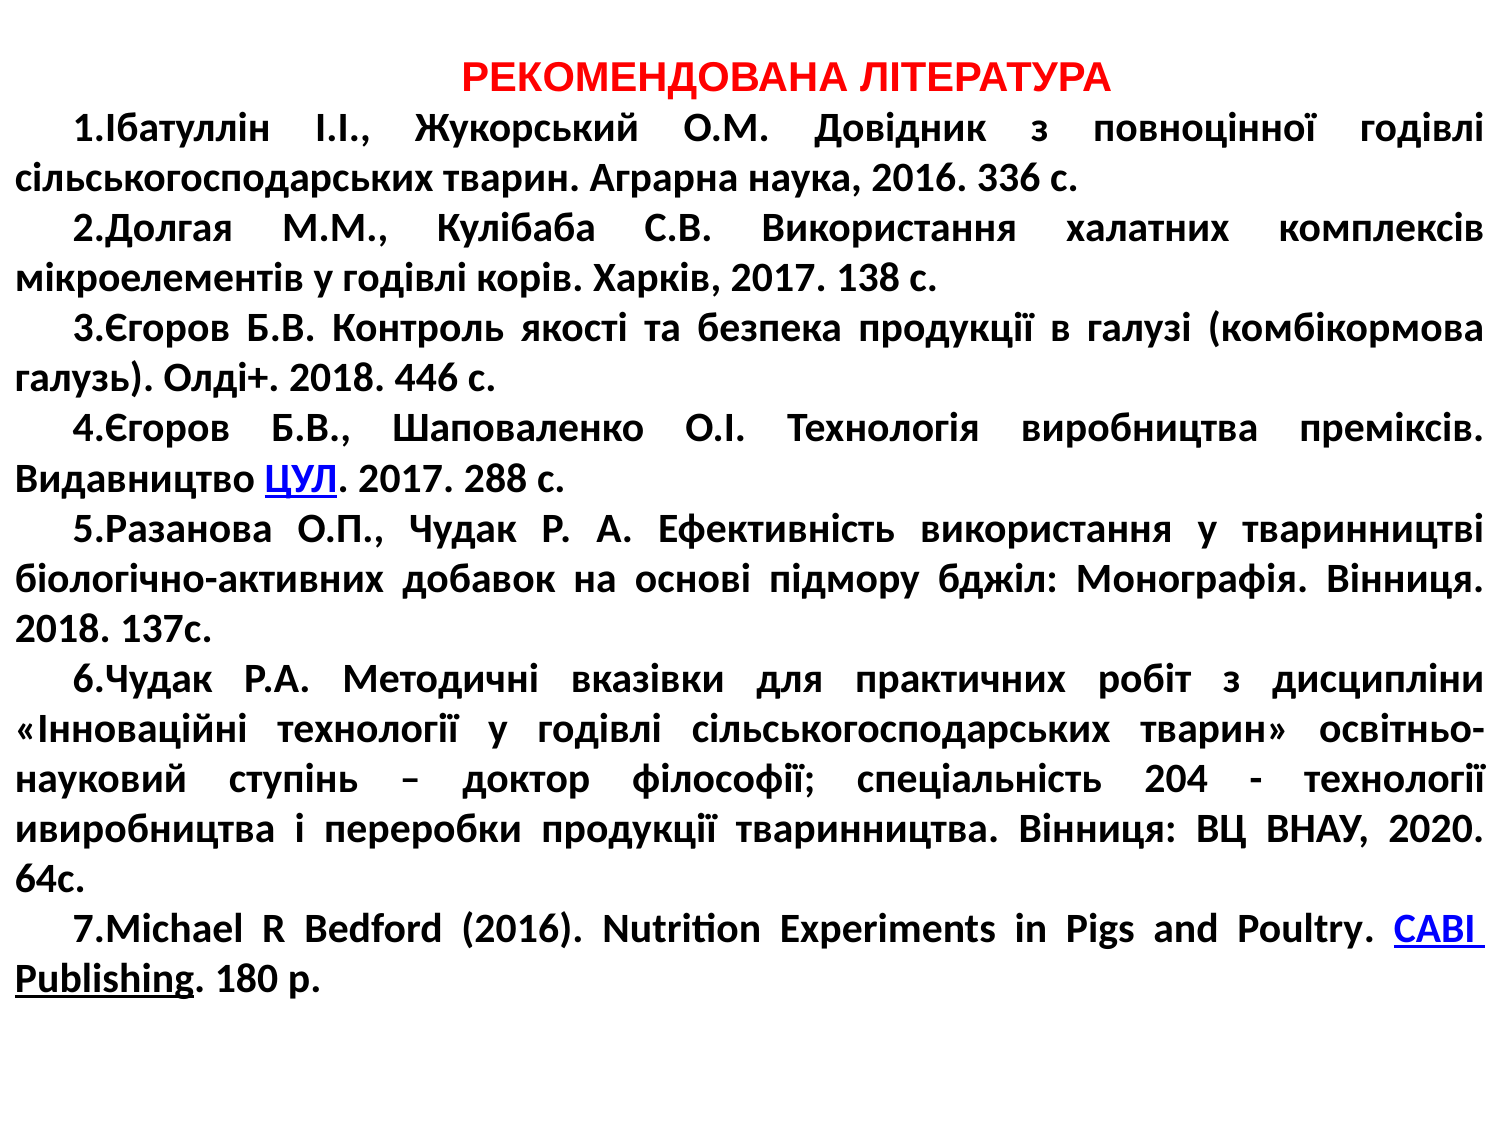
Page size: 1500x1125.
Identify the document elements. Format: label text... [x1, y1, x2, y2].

text_box РЕКОМЕНДОВАНА ЛІТЕРАТУРА Ібатуллін І.І., Жукорський О.М. Довідник з повноцінної годівлі сільськогосподарських тварин. Аграрна наука, 2016. 336 с. Долгая М.М., Кулібаба С.В. Використання халатних комплексів мікроелементів у годівлі корів. Харків, 2017. 138 с. Єгоров Б.В. Контроль якості та безпека продукції в галузі (комбікормова галузь). Олді+. 2018. 446 с. Єгоров Б.В., Шаповаленко О.І. Технологія виробництва преміксів. Видавництво ЦУЛ. 2017. 288 с. Разанова О.П., Чудак Р. А. Ефективність використання у тваринництві біологічно-активних добавок на основі підмору бджіл: Монографія. Вінниця. 2018. 137с. Чудак Р.А. Методичні вказівки для практичних робіт з дисципліни «Інноваційні технології у годівлі сільськогосподарських тварин» освітньо-науковий ступінь – доктор філософії; спеціальність 204 - технології ивиробництва і переробки продукції тваринництва. Вінниця: ВЦ ВНАУ, 2020. 64с. Michael R Bedford (2016). Nutrition Experiments in Pigs and Poultry. CABI Publishing. 180 р. [0, 42, 1500, 1053]
